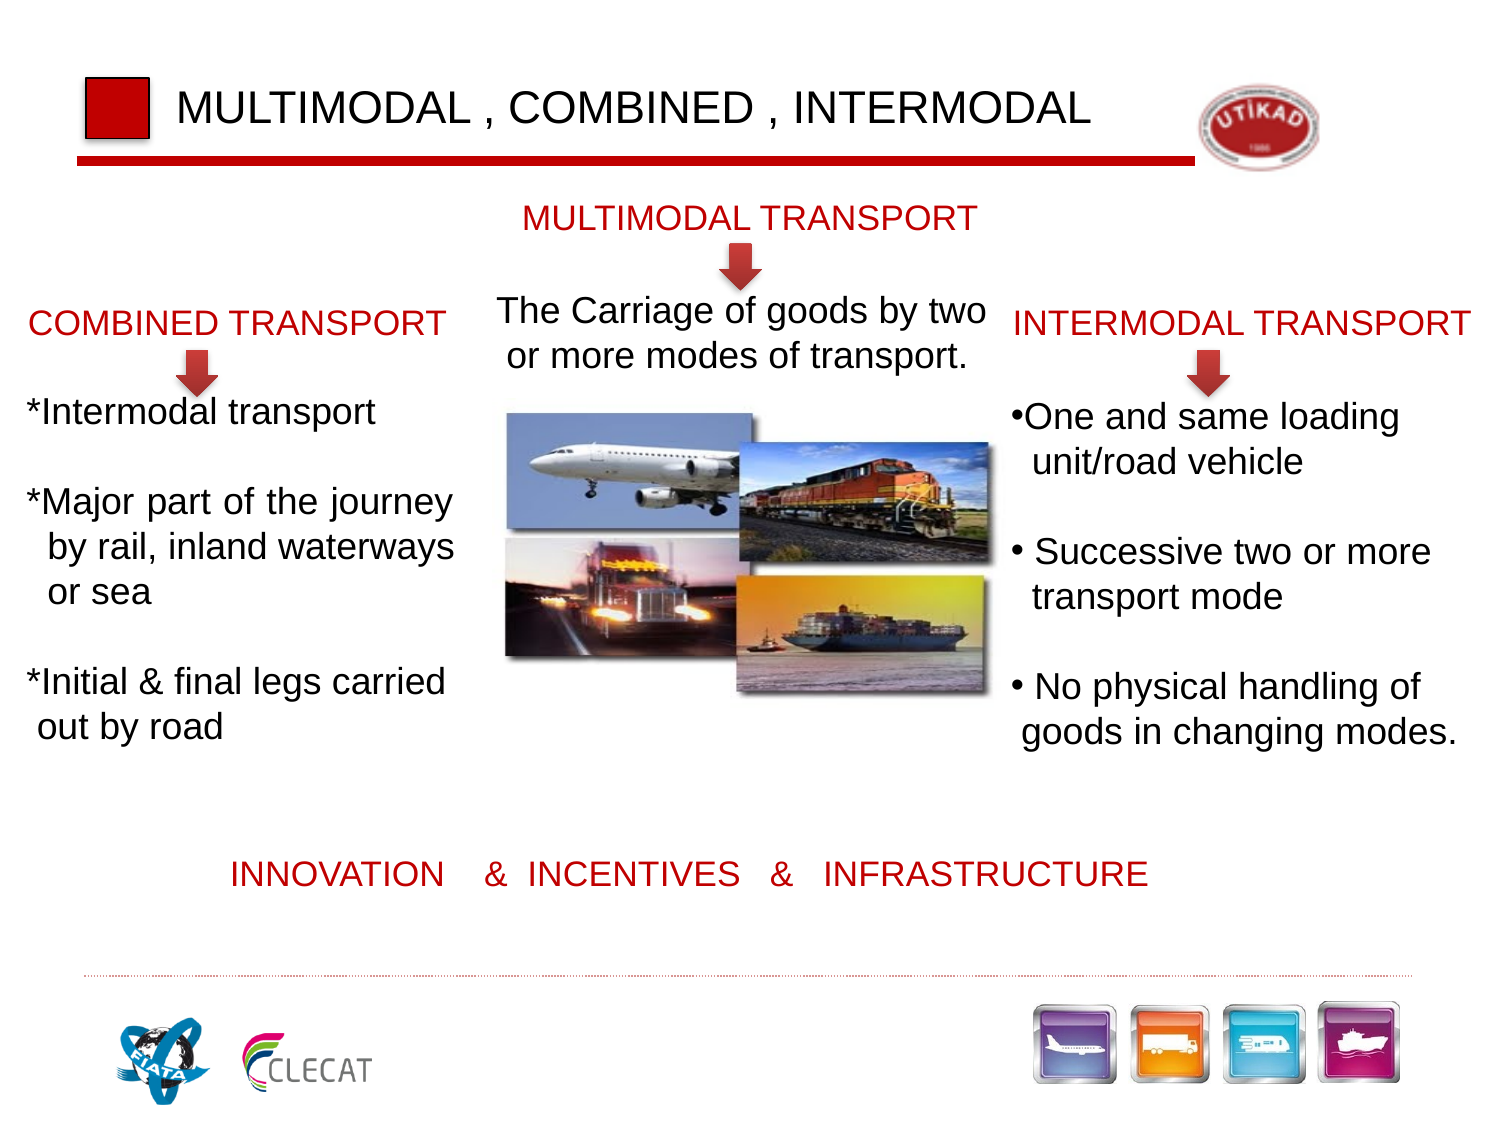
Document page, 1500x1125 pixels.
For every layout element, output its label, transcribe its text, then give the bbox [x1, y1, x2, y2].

text_box [25, 0, 579, 248]
picture [106, 1005, 219, 1117]
text_box INNOVATION & INCENTIVES & INFRASTRUCTURE [215, 843, 1165, 901]
text_box [175, 349, 219, 398]
text_box [1187, 349, 1230, 398]
text_box [112, 964, 821, 982]
text_box *Intermodal transport *Major part of the journey by rail, inland waterways or sea *Initial & final legs carried out by road [11, 379, 493, 800]
text_box One and same loading unit/road vehicle Successive two or more transport mode No physical handling of goods in changing modes. [996, 384, 1477, 760]
text_box The Carriage of goods by two or more modes of transport. [481, 278, 1002, 384]
text_box COMBINED TRANSPORT [13, 292, 463, 351]
picture [491, 398, 1020, 726]
picture [1195, 34, 1500, 186]
text_box INTERMODAL TRANSPORT [1002, 292, 1488, 351]
picture [242, 1033, 372, 1092]
text_box MULTIMODAL TRANSPORT [579, 187, 994, 245]
text_box [719, 243, 762, 291]
picture [1128, 1003, 1211, 1084]
picture [1316, 1001, 1400, 1083]
picture [1222, 1003, 1306, 1084]
text_box MULTIMODAL , COMBINED , INTERMODAL [579, 69, 1119, 140]
picture [1033, 1003, 1117, 1084]
